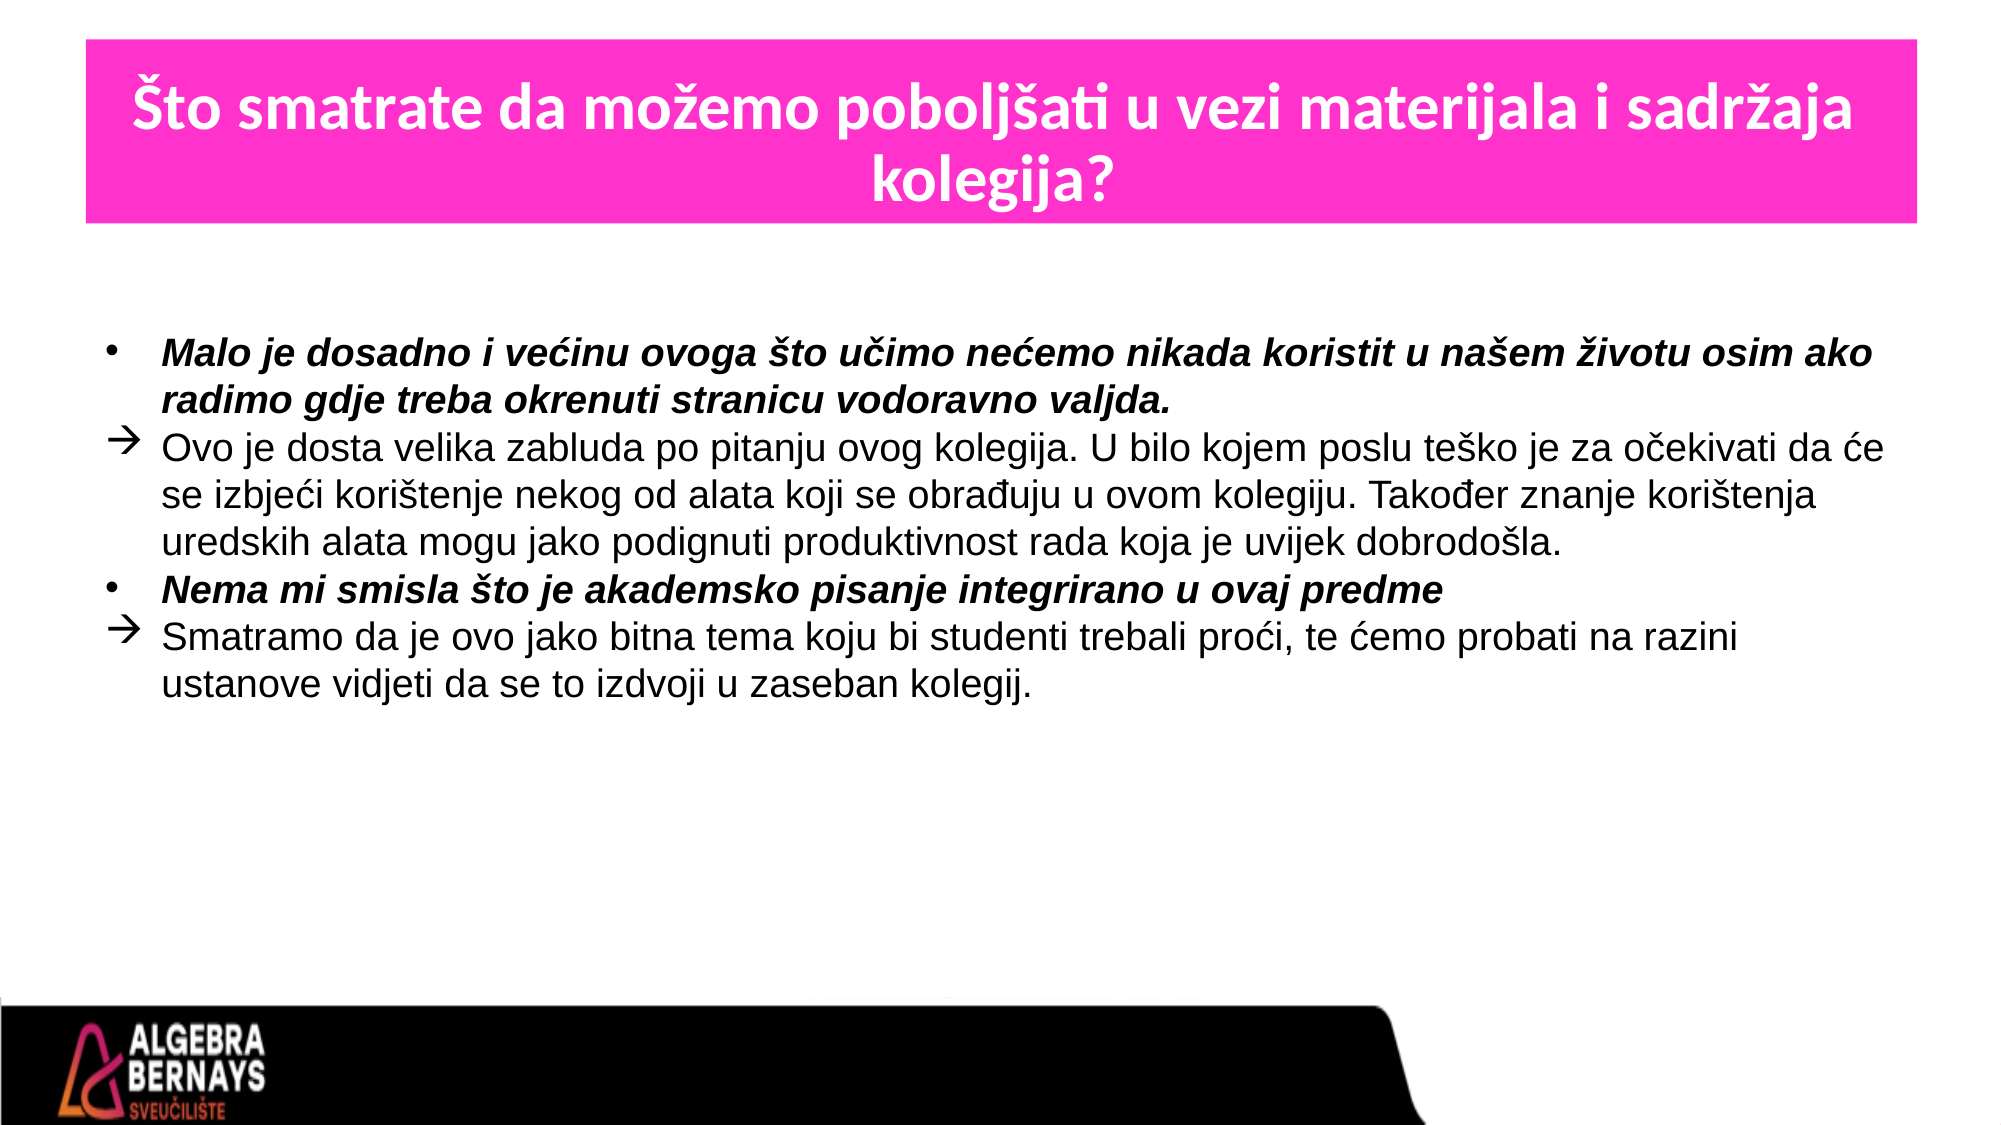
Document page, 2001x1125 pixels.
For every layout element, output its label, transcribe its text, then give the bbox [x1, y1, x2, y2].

subtitle Malo je dosadno i većinu ovoga što učimo nećemo nikada koristit u našem životu osim ako radimo gdje treba okrenuti stranicu vodoravno valjda. Ovo je dosta velika zabluda po pitanju ovog kolegija. U bilo kojem poslu teško je za očekivati da će se izbjeći korištenje nekog od alata koji se obrađuju u ovom kolegiju. Također znanje korištenja uredskih alata mogu jako podignuti produktivnost rada koja je uvijek dobrodošla. Nema mi smisla što je akademsko pisanje integrirano u ovaj predme Smatramo da je ovo jako bitna tema koju bi studenti trebali proći, te ćemo probati na razini ustanove vidjeti da se to izdvoji u zaseban kolegij. [87, 259, 1918, 983]
picture [0, 0, 2001, 1125]
title Što smatrate da možemo poboljšati u vezi materijala i sadržaja kolegija? [85, 39, 1918, 224]
